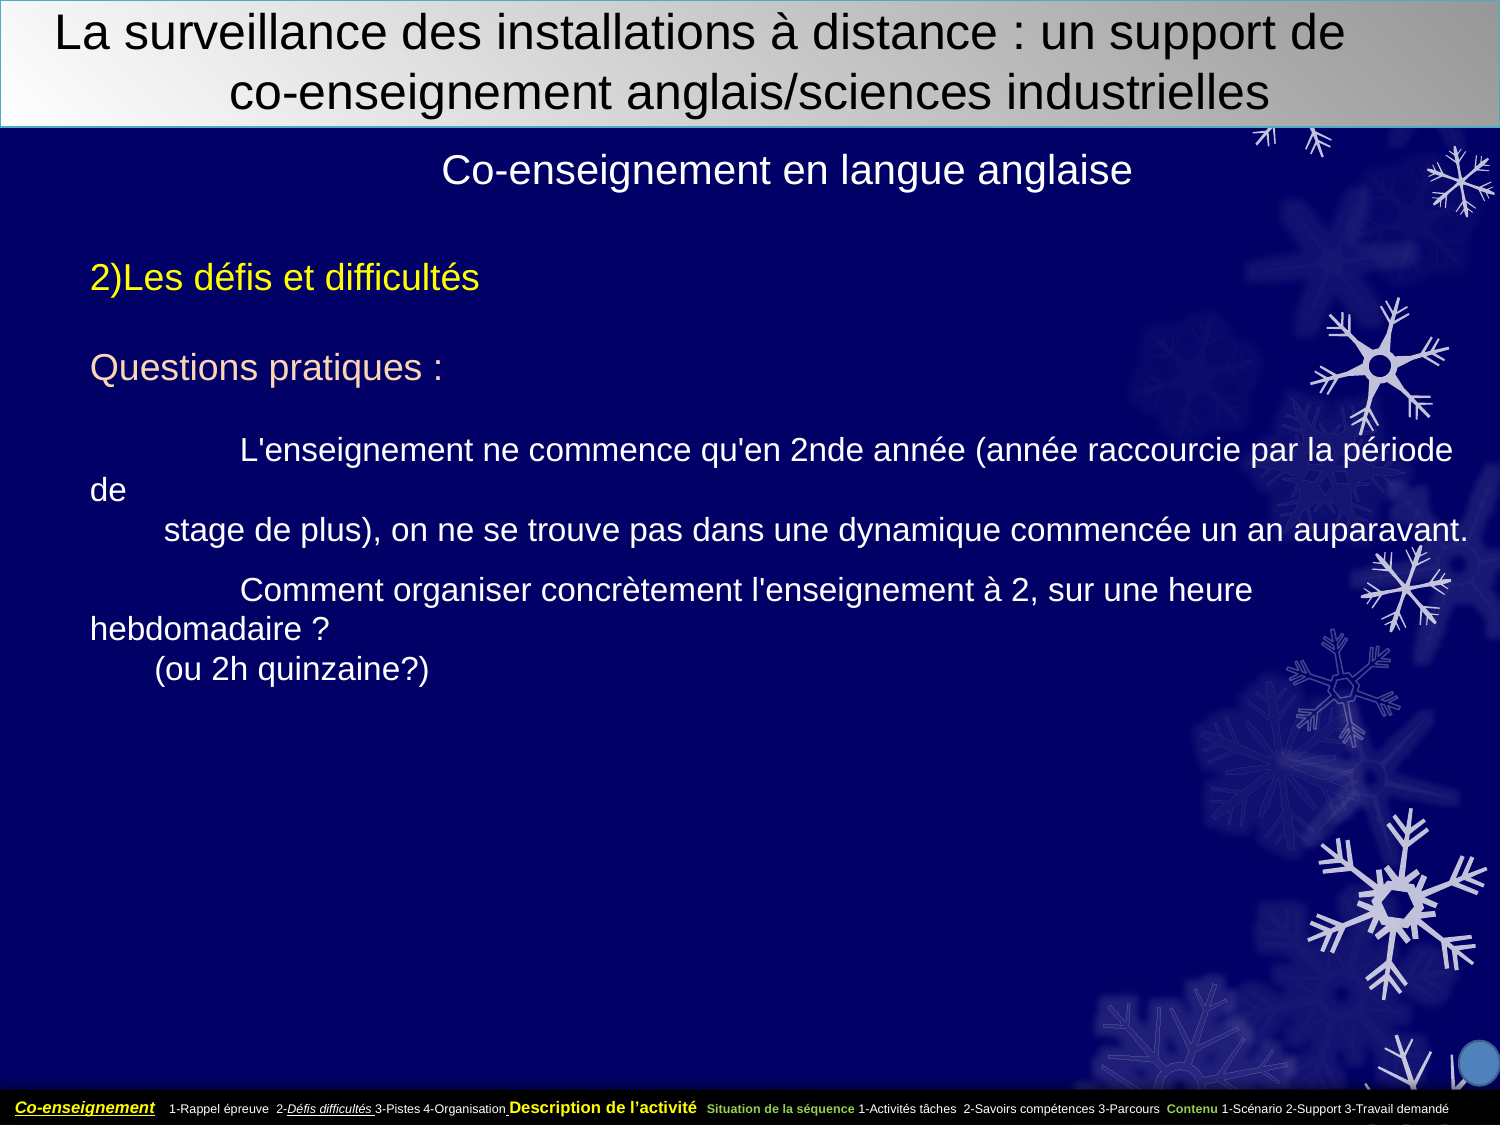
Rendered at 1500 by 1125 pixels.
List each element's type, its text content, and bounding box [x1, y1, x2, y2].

text_box [1457, 1039, 1500, 1087]
text_box Co-enseignement 1-Rappel épreuve 2-Défis difficultés 3-Pistes 4-Organisation Description de l’activité Situation de la séquence 1-Activités tâches 2-Savoirs compétences 3-Parcours Contenu 1-Scénario 2-Support 3-Travail demandé [0, 1089, 1500, 1125]
text_box Co-enseignement en langue anglaise 2)Les défis et difficultés Questions pratiques : L'enseignement ne commence qu'en 2nde année (année raccourcie par la période de stage de plus), on ne se trouve pas dans une dynamique commencée un an auparavant. Comment organiser concrètement l'enseignement à 2, sur une heure hebdomadaire ? (ou 2h quinzaine?) [0, 135, 1500, 735]
title La surveillance des installations à distance : un support de co-enseignement anglais/sciences industrielles [0, 0, 1500, 128]
